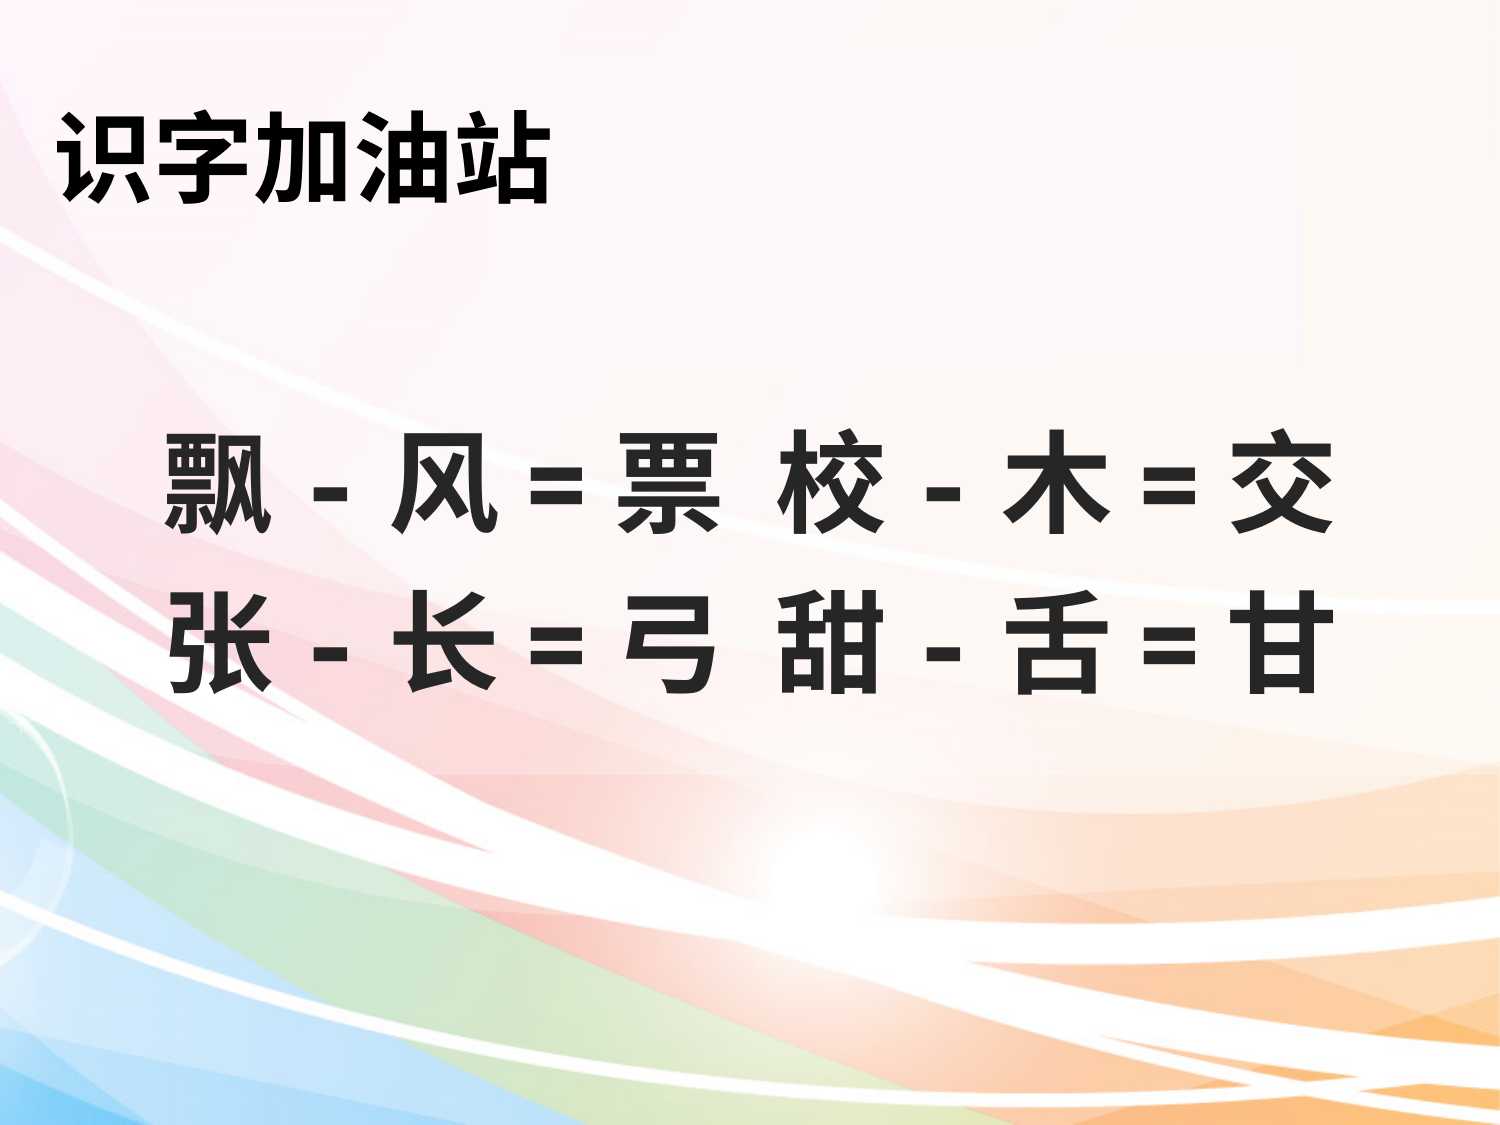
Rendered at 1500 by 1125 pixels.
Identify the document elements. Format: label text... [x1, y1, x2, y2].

picture [0, 0, 1500, 1125]
title 飘-风=票 校-木=交 张-长=弓 甜-舌=甘 [147, 247, 1394, 845]
text_box 识字加油站 [38, 88, 674, 224]
